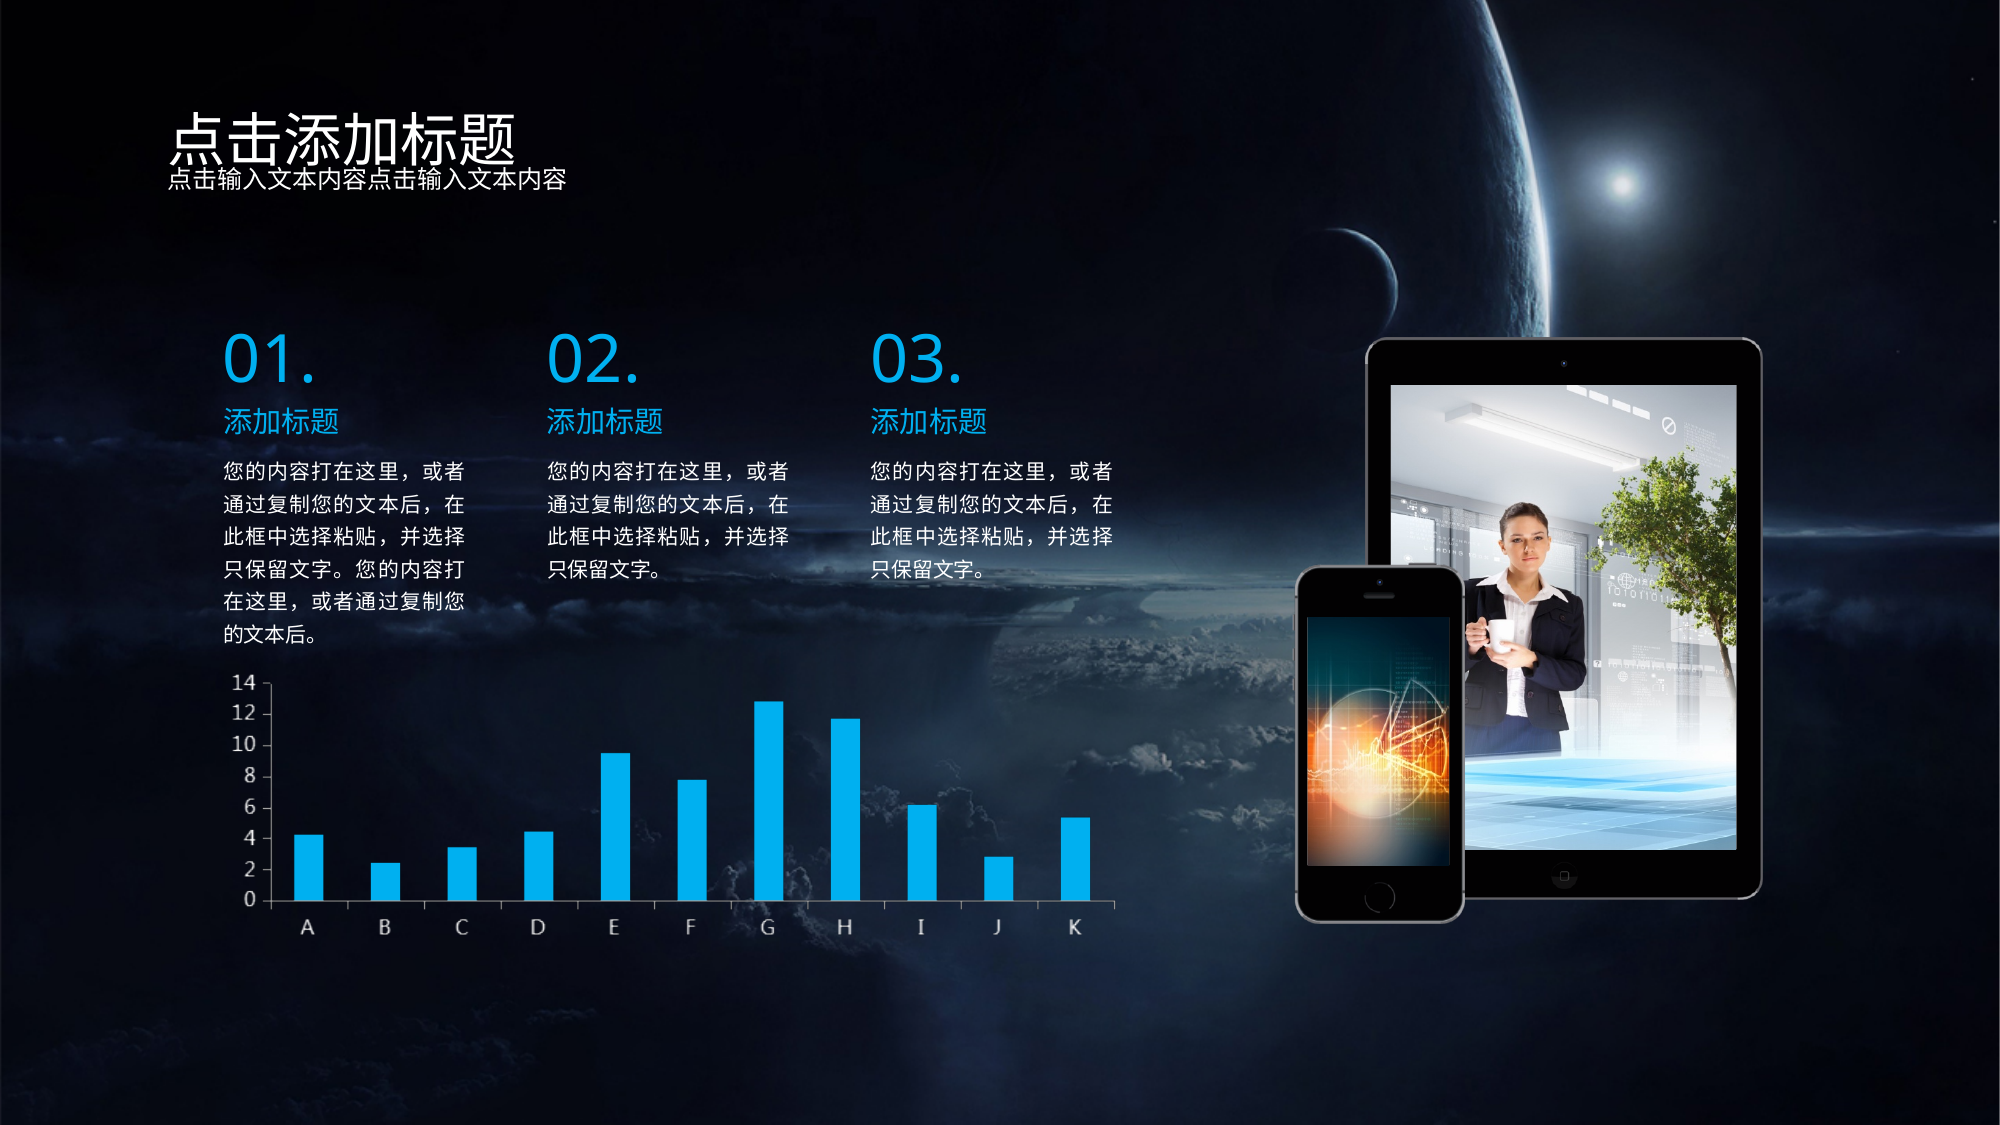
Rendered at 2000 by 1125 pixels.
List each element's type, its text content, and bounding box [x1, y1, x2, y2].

text_box 点击添加标题 [152, 60, 532, 155]
text_box 03. [855, 308, 980, 403]
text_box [1291, 562, 1465, 924]
text_box 01. [208, 308, 333, 403]
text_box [216, 659, 1136, 957]
text_box 添加标题 [208, 385, 365, 438]
text_box 02. [531, 308, 656, 403]
text_box 点击输入文本内容点击输入文本内容 [152, 155, 583, 201]
picture [0, 0, 2000, 1125]
text_box 添加标题 [532, 385, 689, 438]
text_box 您的内容打在这里，或者通过复制您的文本后，在此框中选择粘贴，并选择只保留文字。 [856, 444, 1128, 589]
text_box 您的内容打在这里，或者通过复制您的文本后，在此框中选择粘贴，并选择只保留文字。 [532, 444, 804, 589]
text_box 添加标题 [855, 385, 1013, 438]
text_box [1364, 337, 1763, 901]
text_box 您的内容打在这里，或者通过复制您的文本后，在此框中选择粘贴，并选择只保留文字。您的内容打在这里，或者通过复制您的文本后。 [208, 444, 481, 654]
